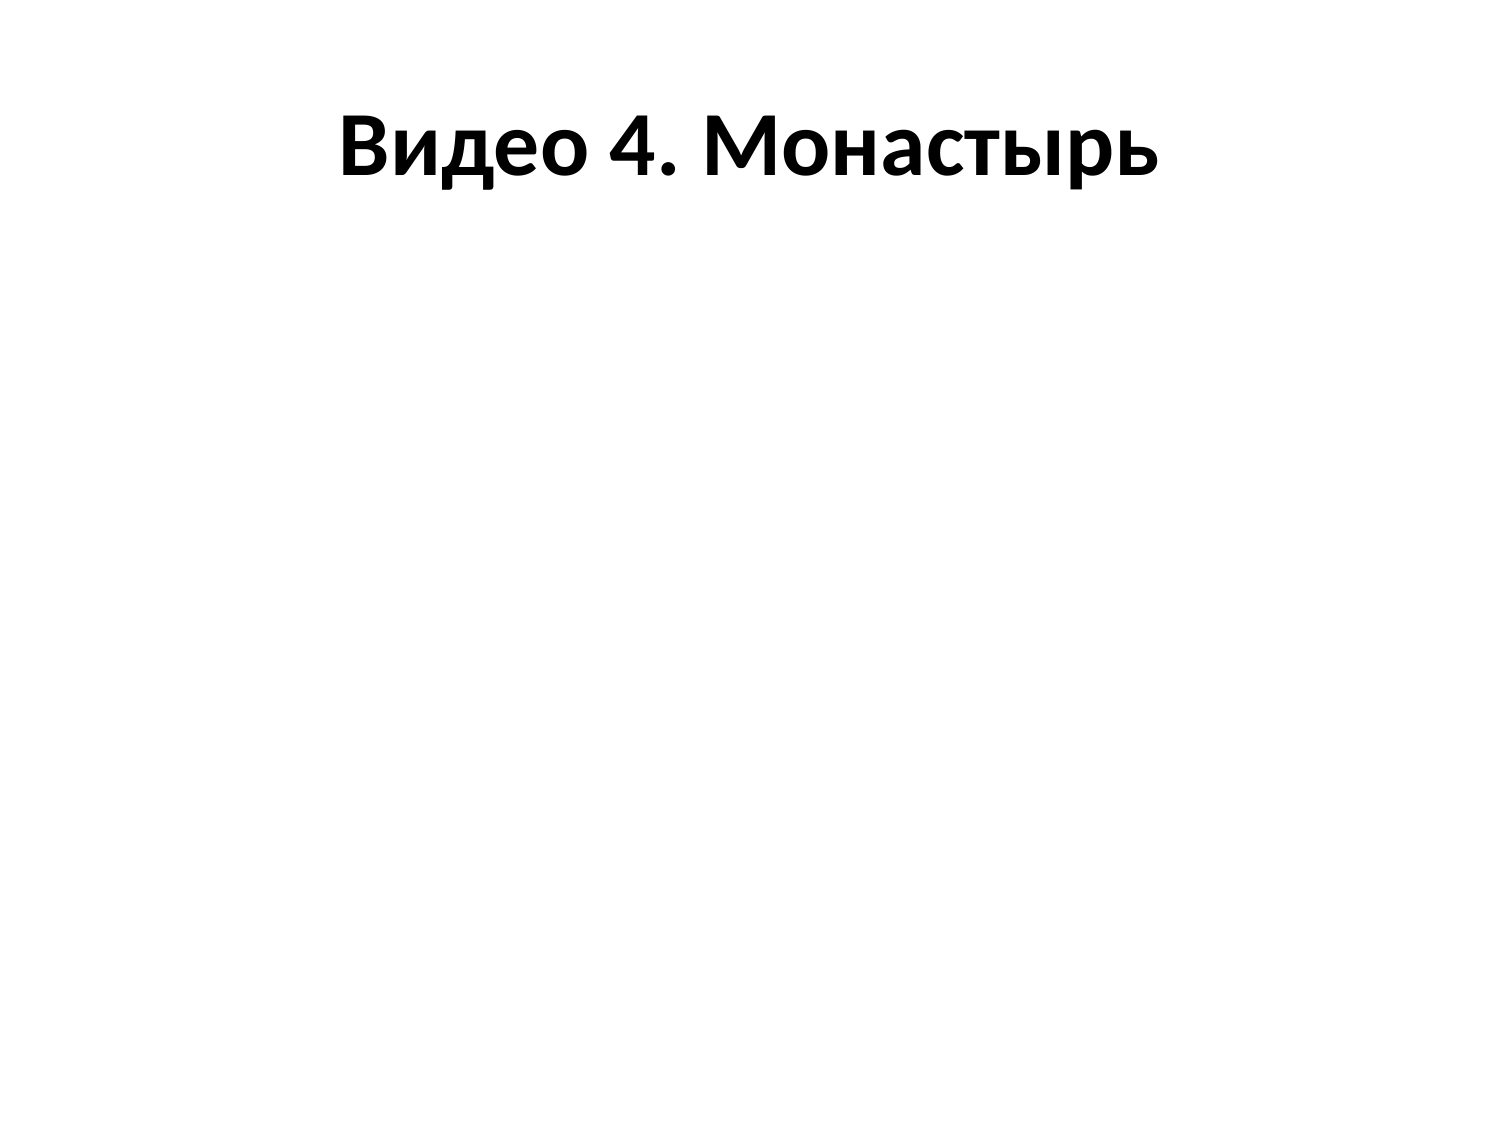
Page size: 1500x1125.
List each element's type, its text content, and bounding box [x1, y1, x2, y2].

title Видео 4. Монастырь [75, 45, 1425, 233]
